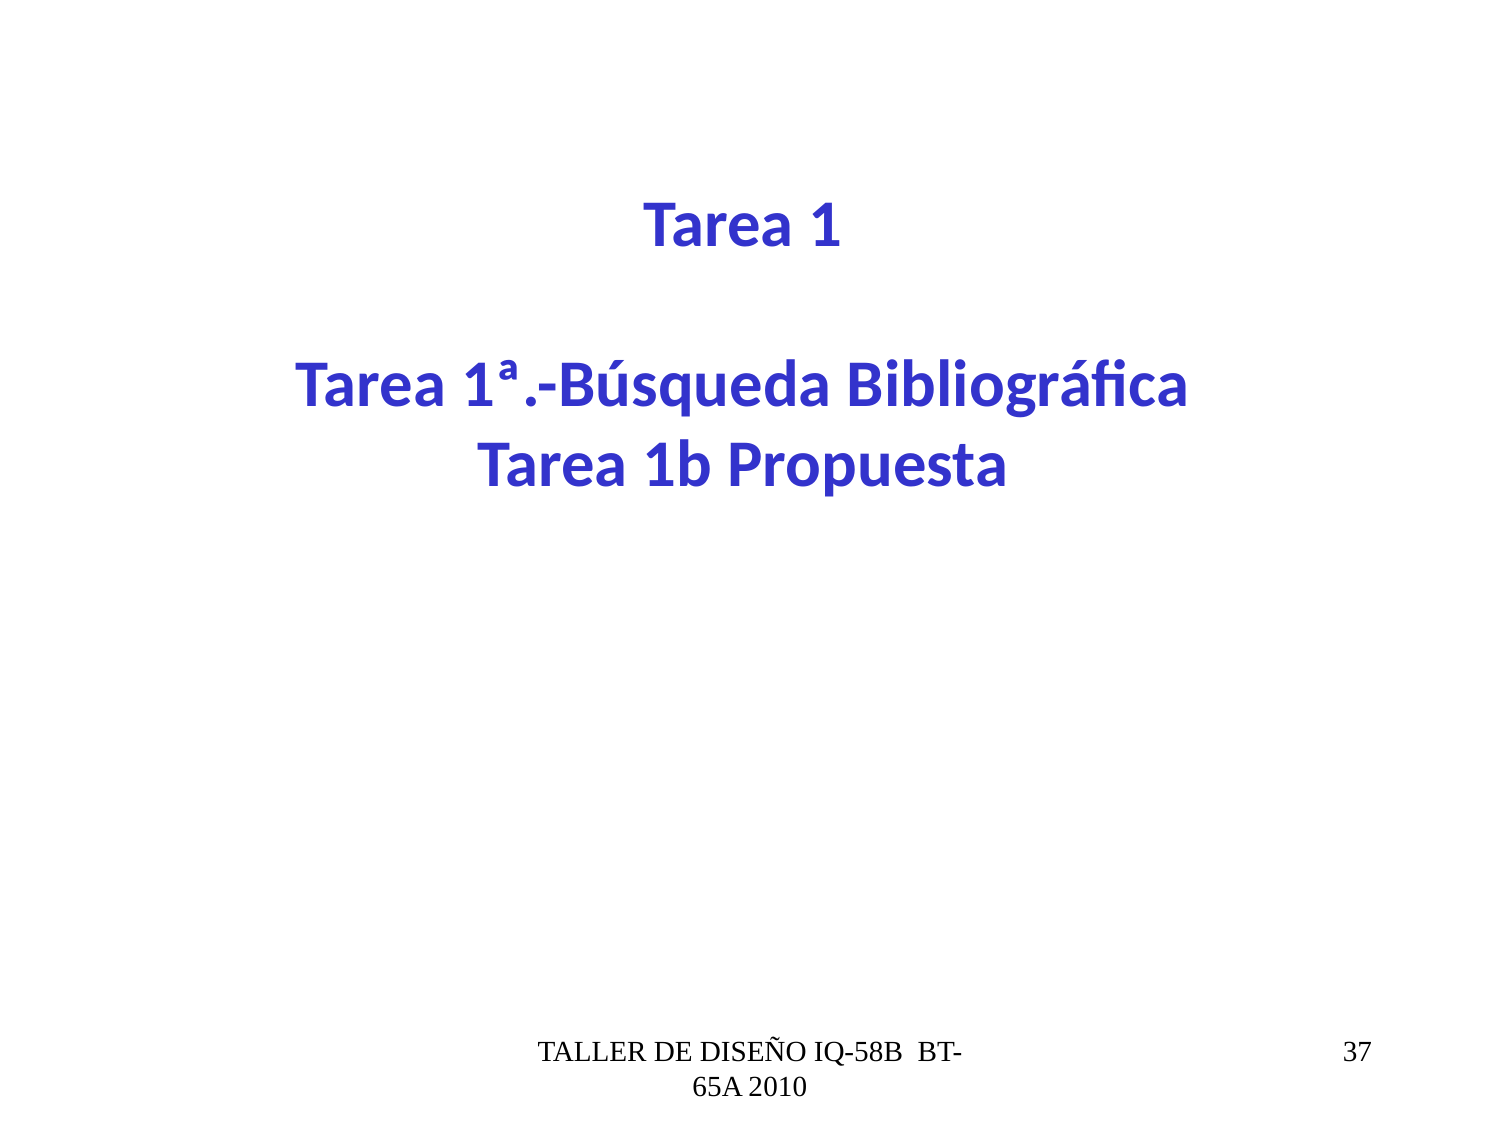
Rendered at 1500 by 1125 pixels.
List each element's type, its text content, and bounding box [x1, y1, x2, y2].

title Tarea 1 Tarea 1ª.-Búsqueda Bibliográfica Tarea 1b Propuesta [105, 245, 1381, 434]
footer TALLER DE DISEÑO IQ-58B BT-65A 2010 [512, 1024, 988, 1101]
slide_number 37 [1074, 1024, 1388, 1101]
